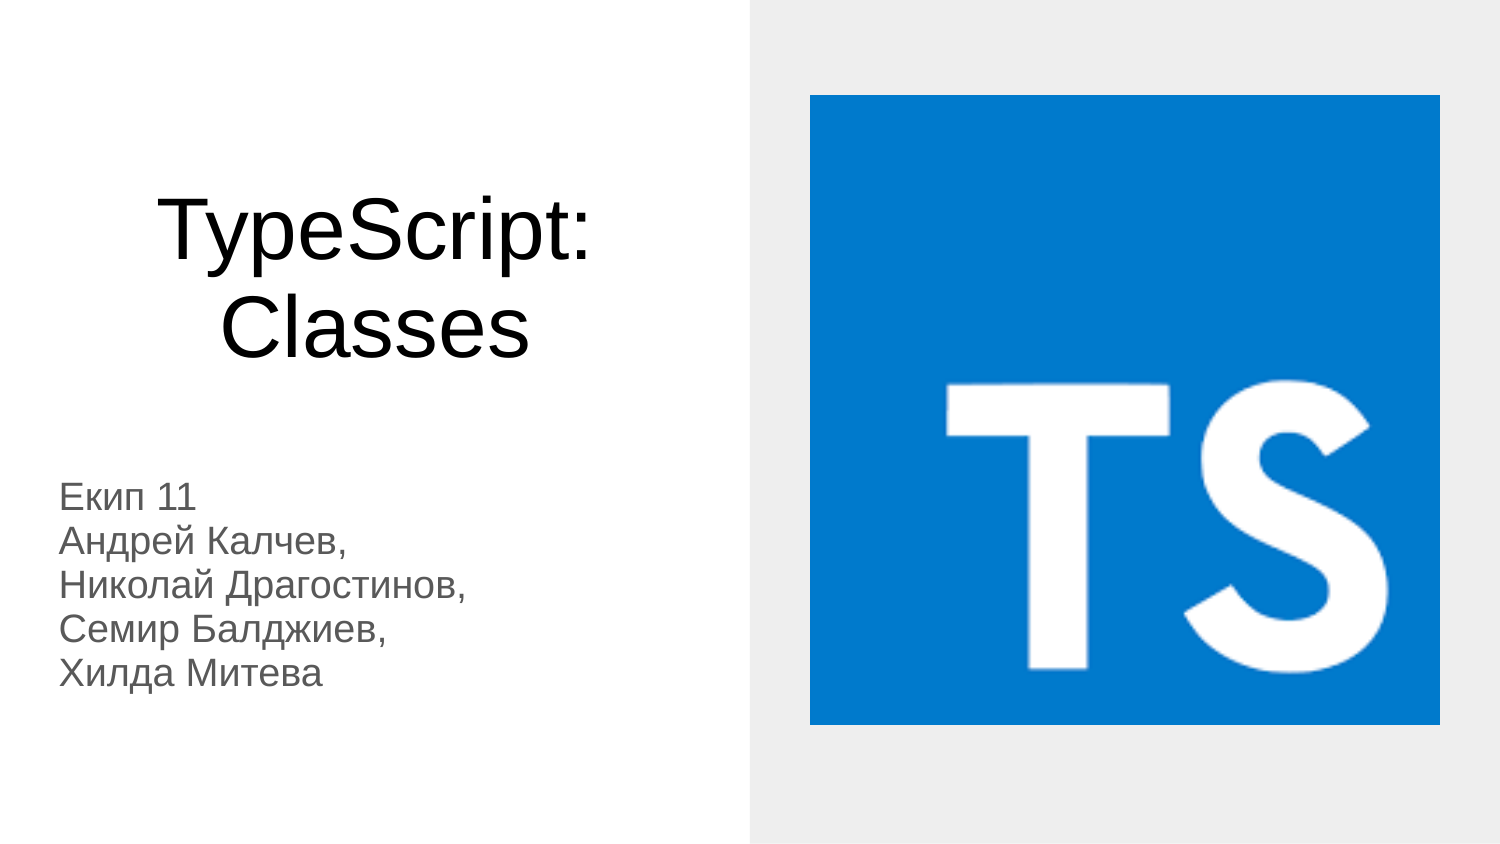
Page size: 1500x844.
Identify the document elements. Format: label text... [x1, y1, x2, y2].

title TypeScript: Classes [43, 147, 708, 391]
picture [809, 95, 1440, 726]
subtitle Екип 11 Андрей Калчев, Николай Драгостинов, Семир Балджиев, Хилда Митева [43, 459, 708, 814]
